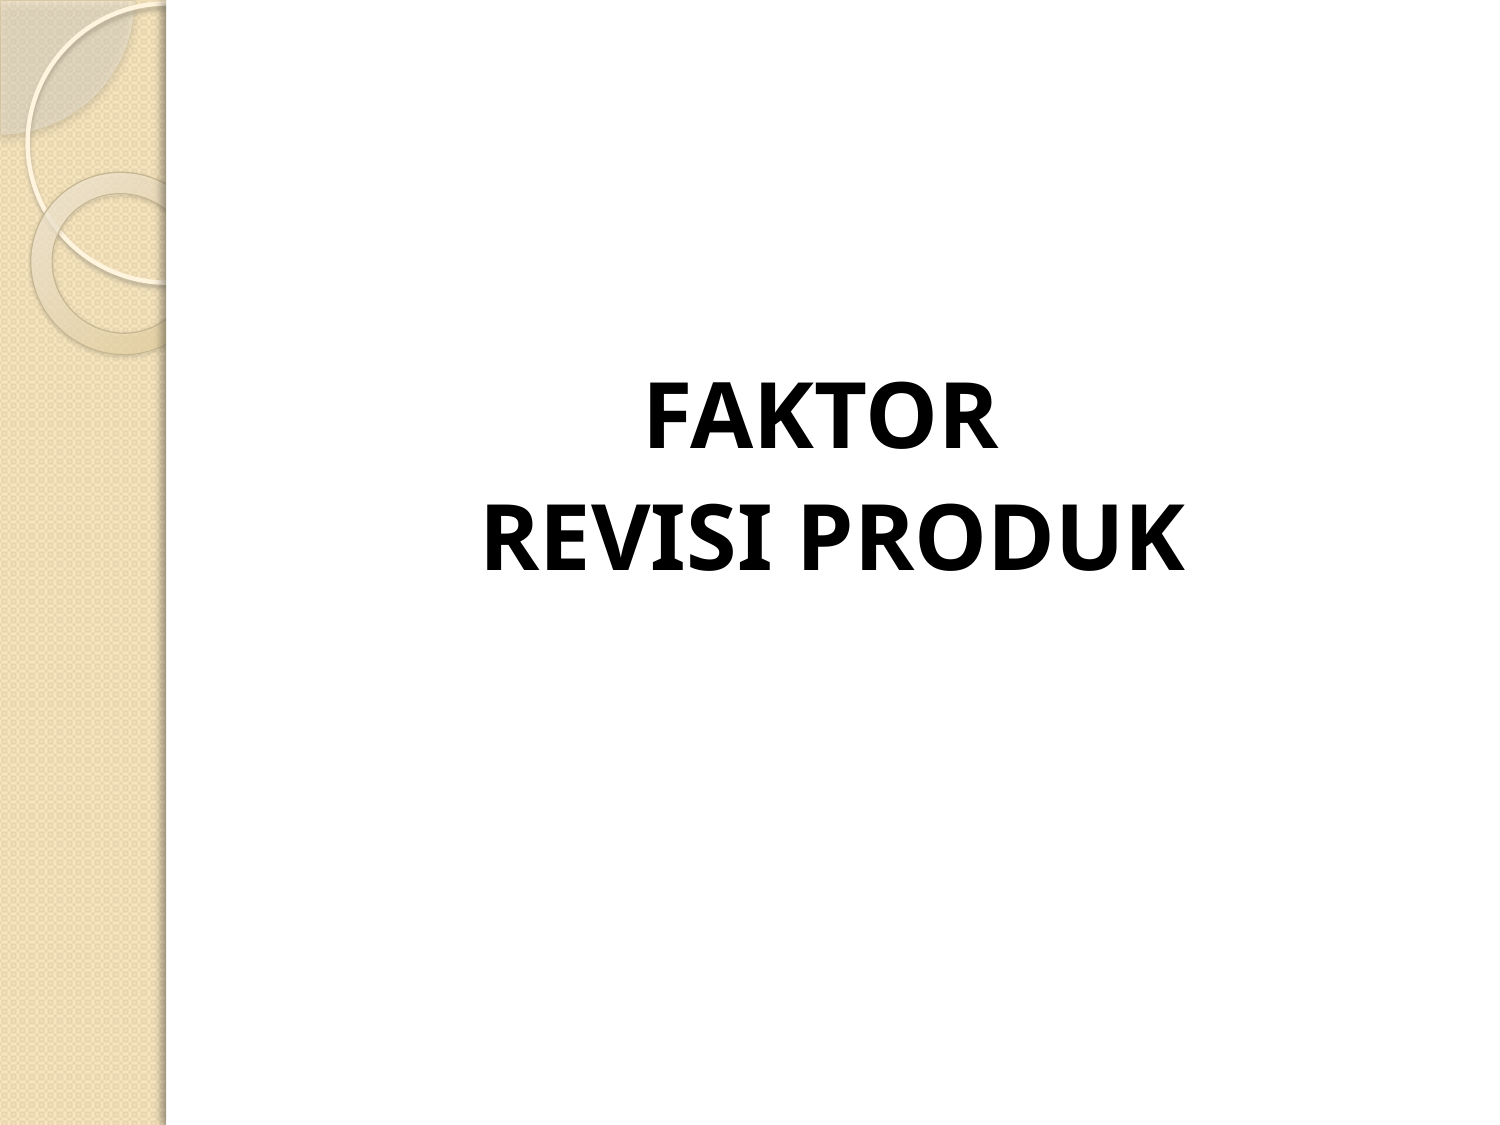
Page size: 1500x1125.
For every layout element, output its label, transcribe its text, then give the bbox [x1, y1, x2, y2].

list FAKTOR REVISI PRODUK [210, 164, 1441, 952]
